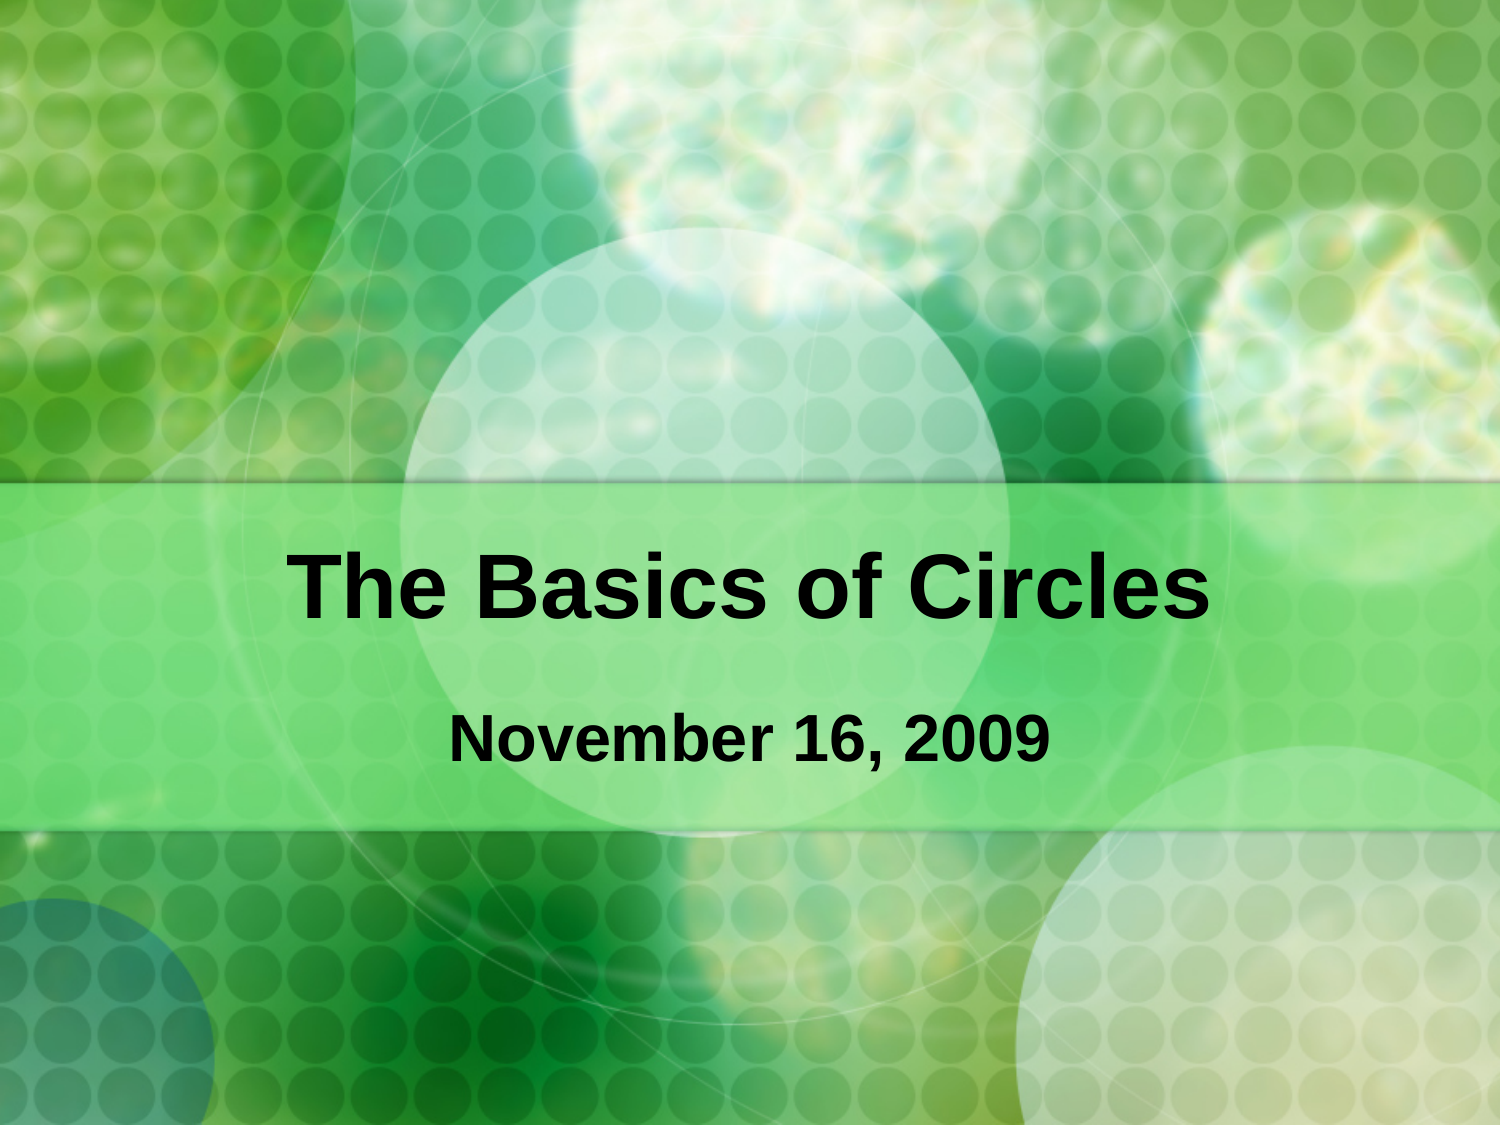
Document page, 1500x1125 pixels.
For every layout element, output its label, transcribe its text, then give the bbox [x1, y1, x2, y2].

picture [0, 0, 1500, 1125]
subtitle November 16, 2009 [24, 687, 1476, 838]
title The Basics of Circles [24, 474, 1476, 687]
